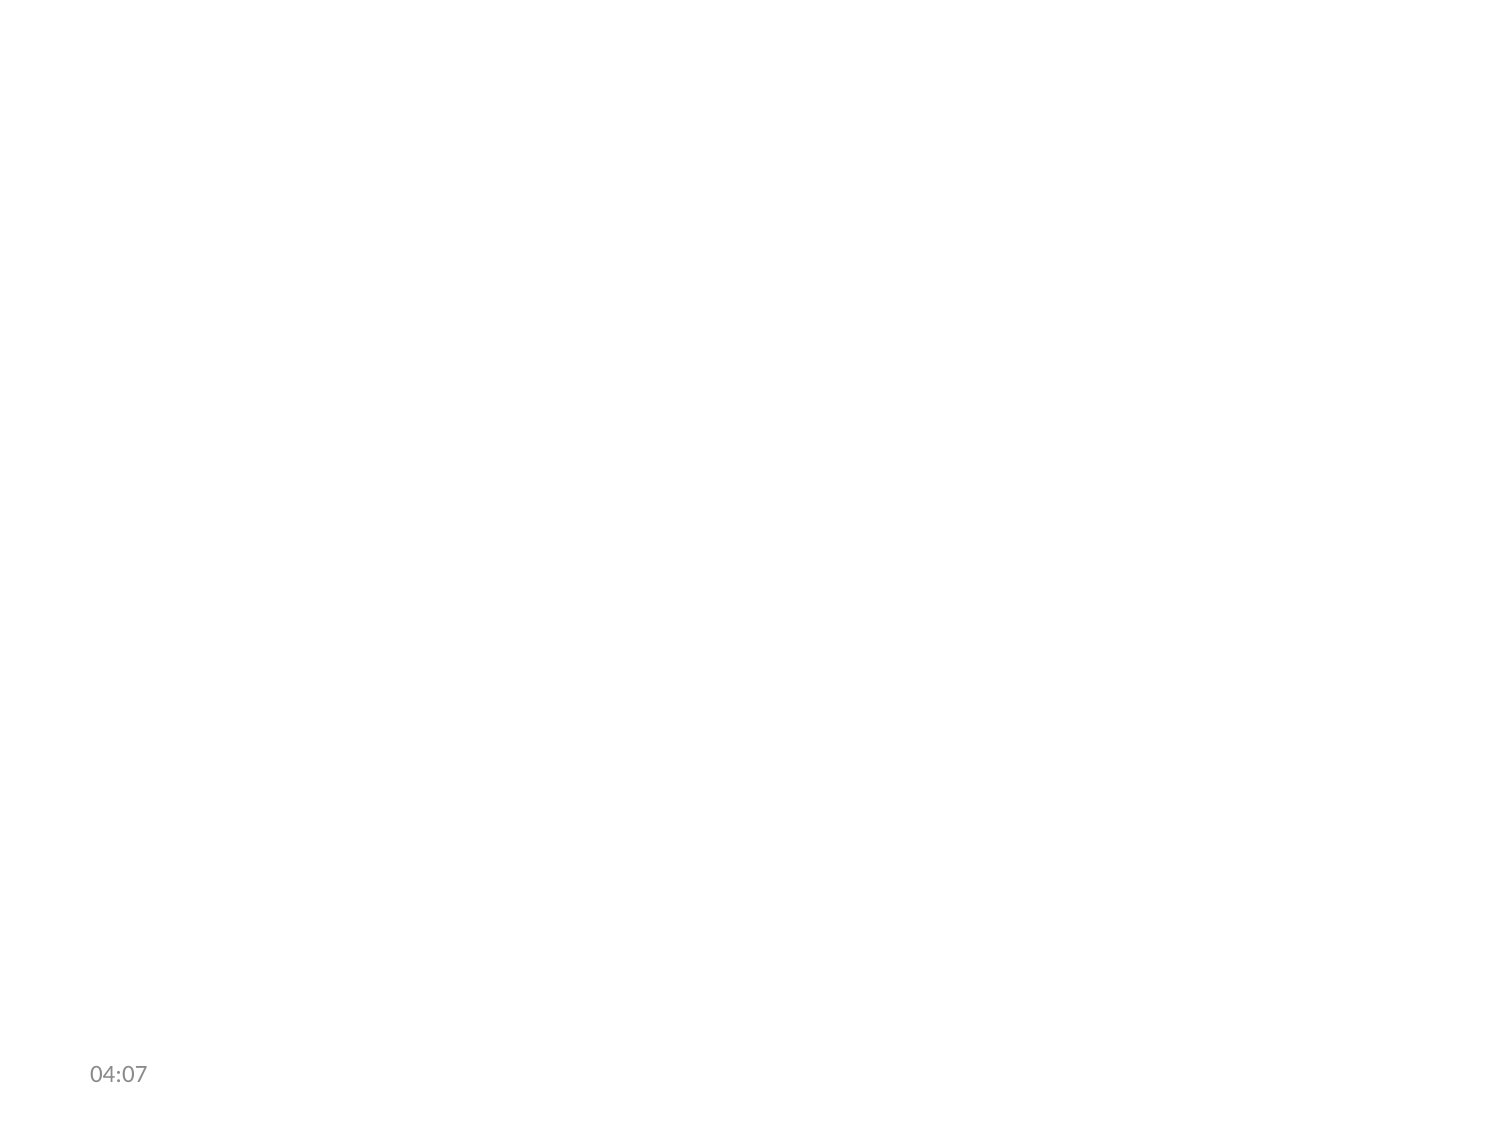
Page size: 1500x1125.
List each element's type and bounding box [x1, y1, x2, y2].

slide_number [75, 1042, 425, 1103]
